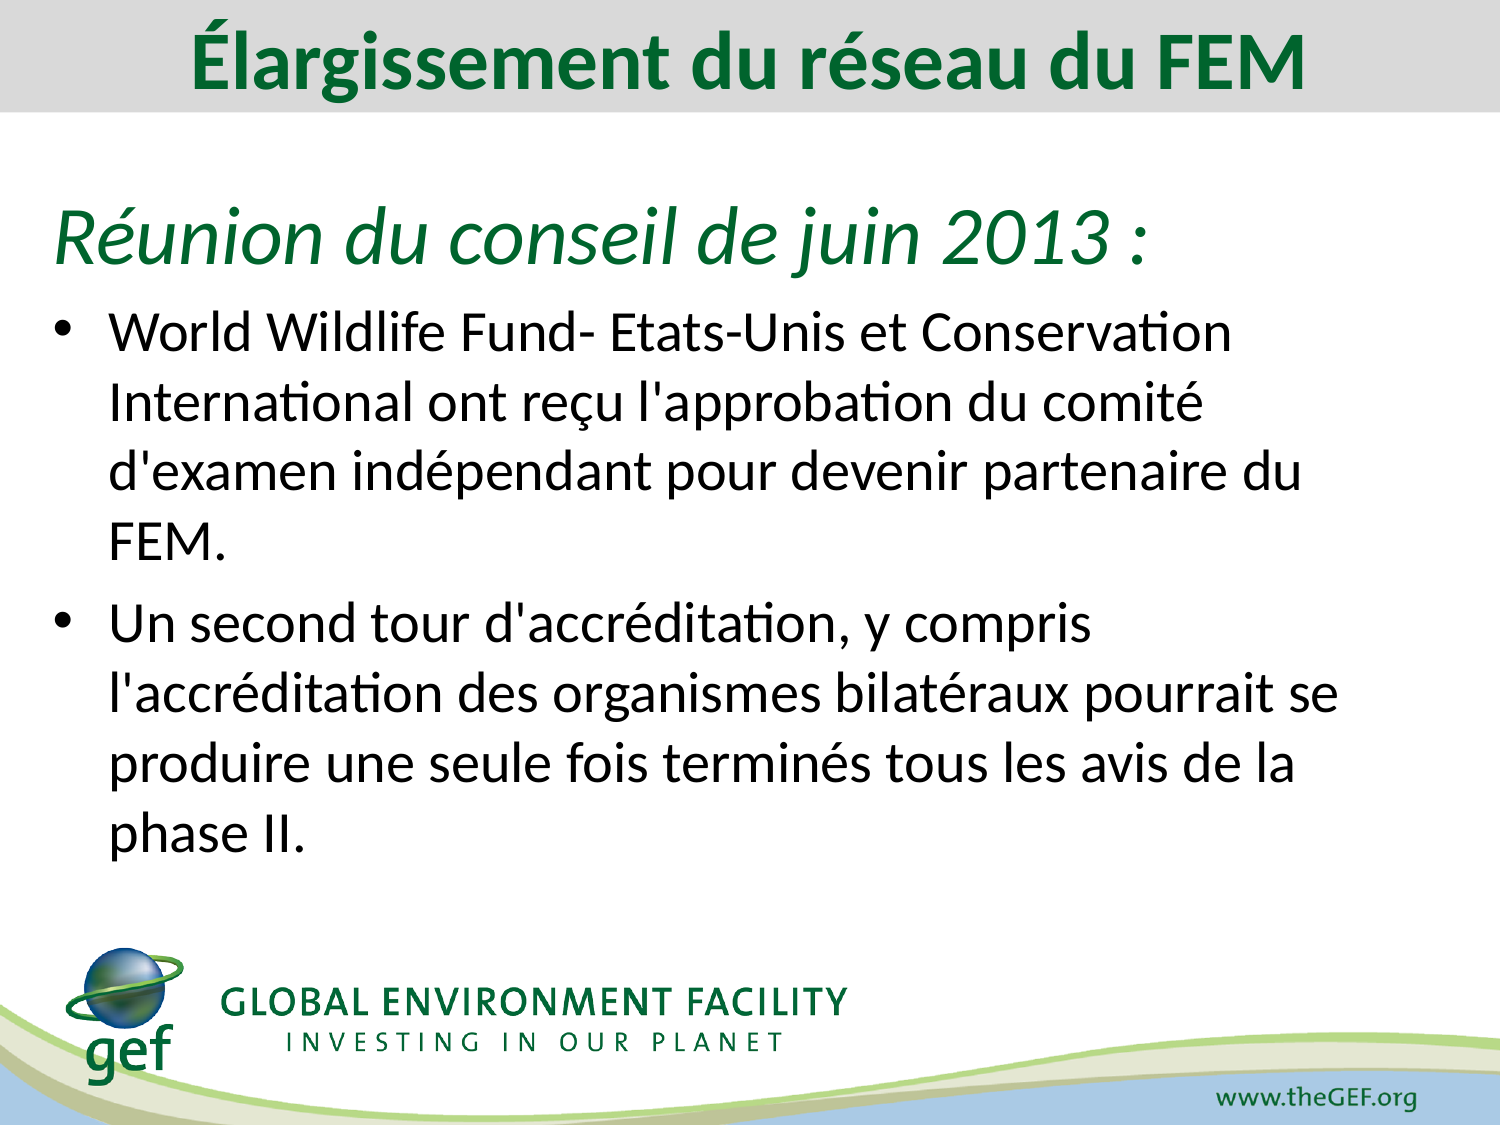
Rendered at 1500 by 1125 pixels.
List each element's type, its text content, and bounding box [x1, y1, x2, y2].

text_box Élargissement du réseau du FEM [0, 0, 1500, 113]
picture [0, 920, 1500, 1125]
list Réunion du conseil de juin 2013 : World Wildlife Fund- Etats-Unis et Conservation International ont reçu l'approbation du comité d'examen indépendant pour devenir partenaire du FEM. Un second tour d'accréditation, y compris l'accréditation des organismes bilatéraux pourrait se produire une seule fois terminés tous les avis de la phase II. [37, 173, 1439, 888]
